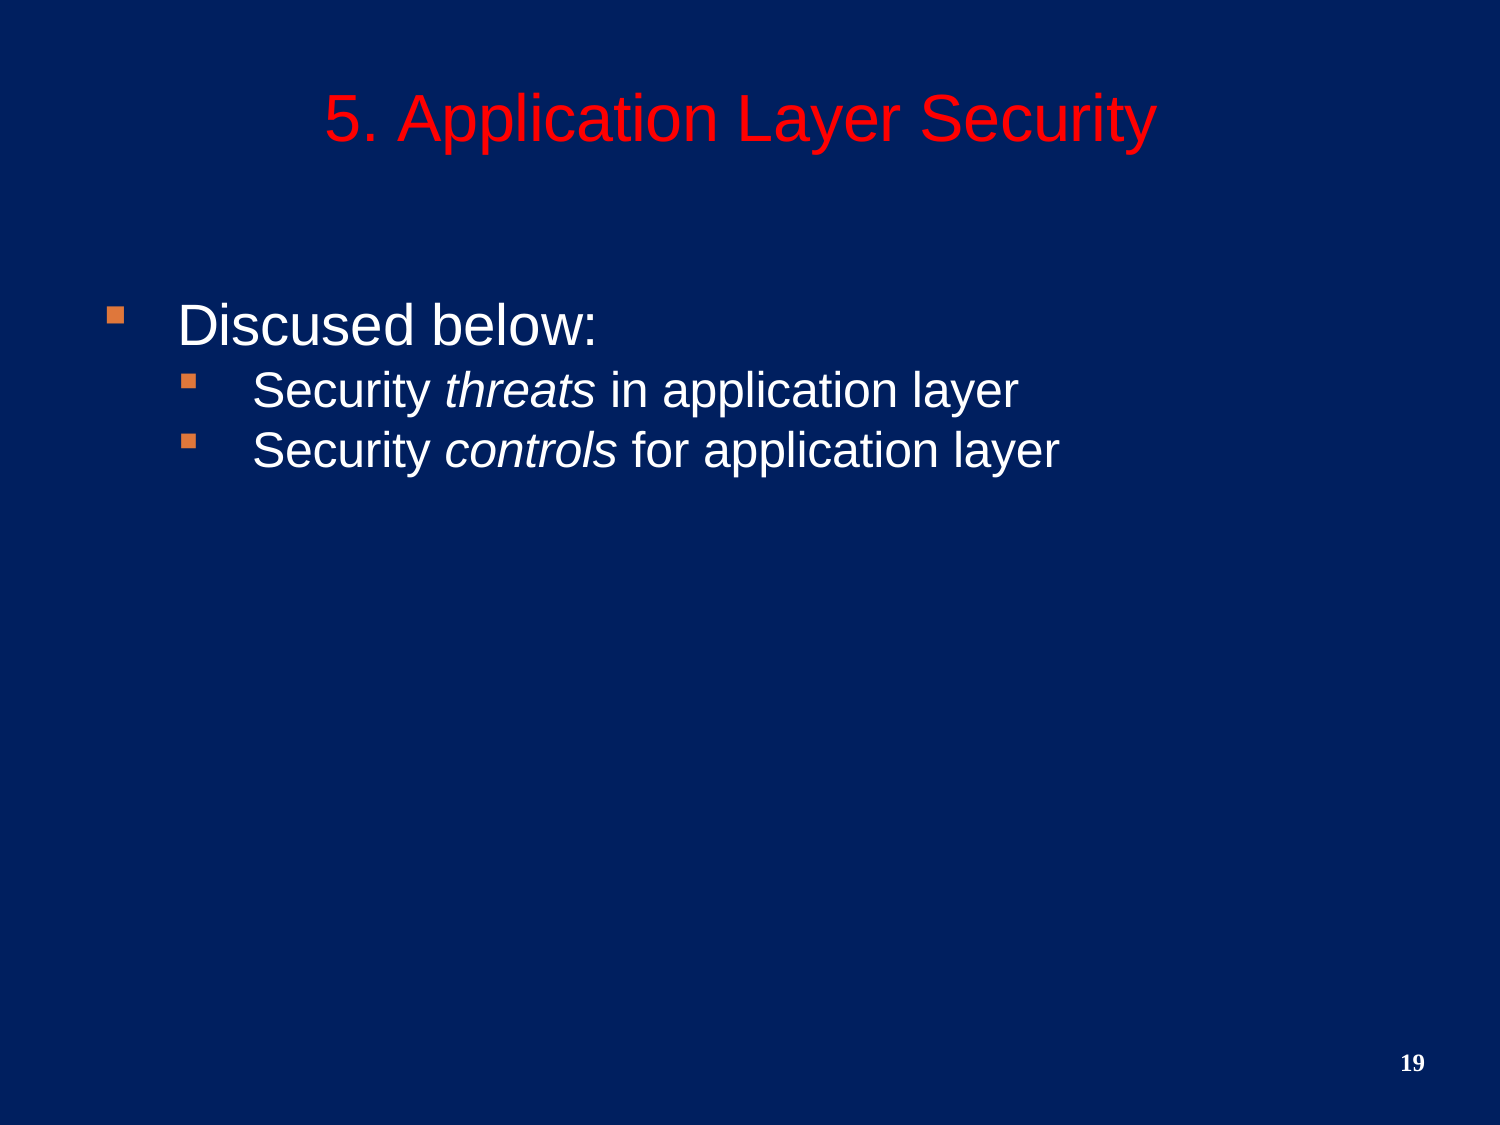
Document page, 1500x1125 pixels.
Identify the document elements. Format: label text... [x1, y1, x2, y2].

slide_number 19 [1080, 1046, 1425, 1125]
title 5. Application Layer Security [24, 50, 1437, 263]
text_box Discused below: Security threats in application layer Security controls for application layer [99, 287, 1487, 538]
